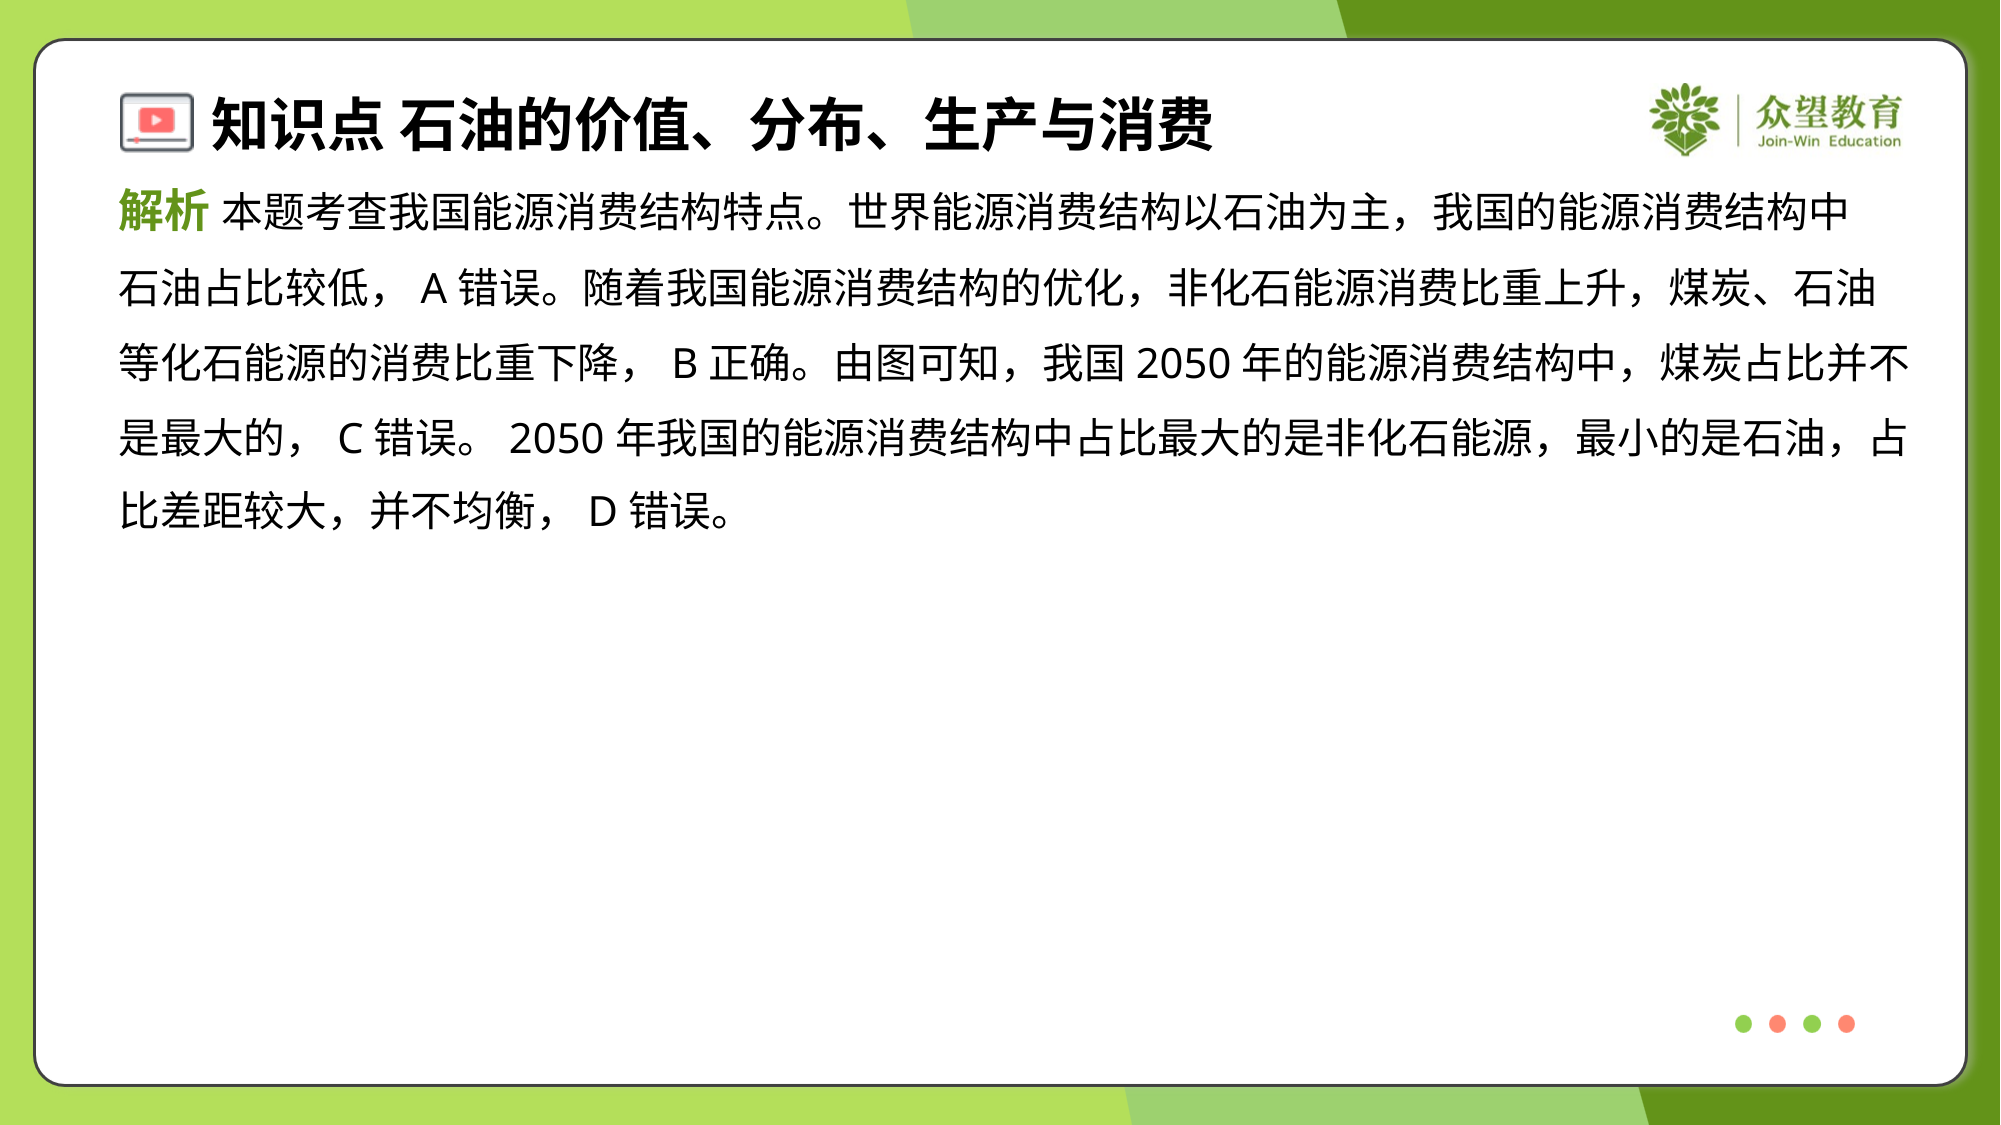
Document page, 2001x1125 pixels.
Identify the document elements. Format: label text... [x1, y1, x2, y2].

text_box 解析 本题考查我国能源消费结构特点。世界能源消费结构以石油为主，我国的能源消费结构中 石油占比较低，A错误。随着我国能源消费结构的优化，非化石能源消费比重上升，煤炭、石油 等化石能源的消费比重下降，B正确。由图可知，我国2050年的能源消费结构中，煤炭占比并不 是最大的，C错误。2050年我国的能源消费结构中占比最大的是非化石能源，最小的是石油，占 比差距较大，并不均衡，D错误。 [118, 159, 1883, 527]
picture [0, 0, 2000, 1125]
